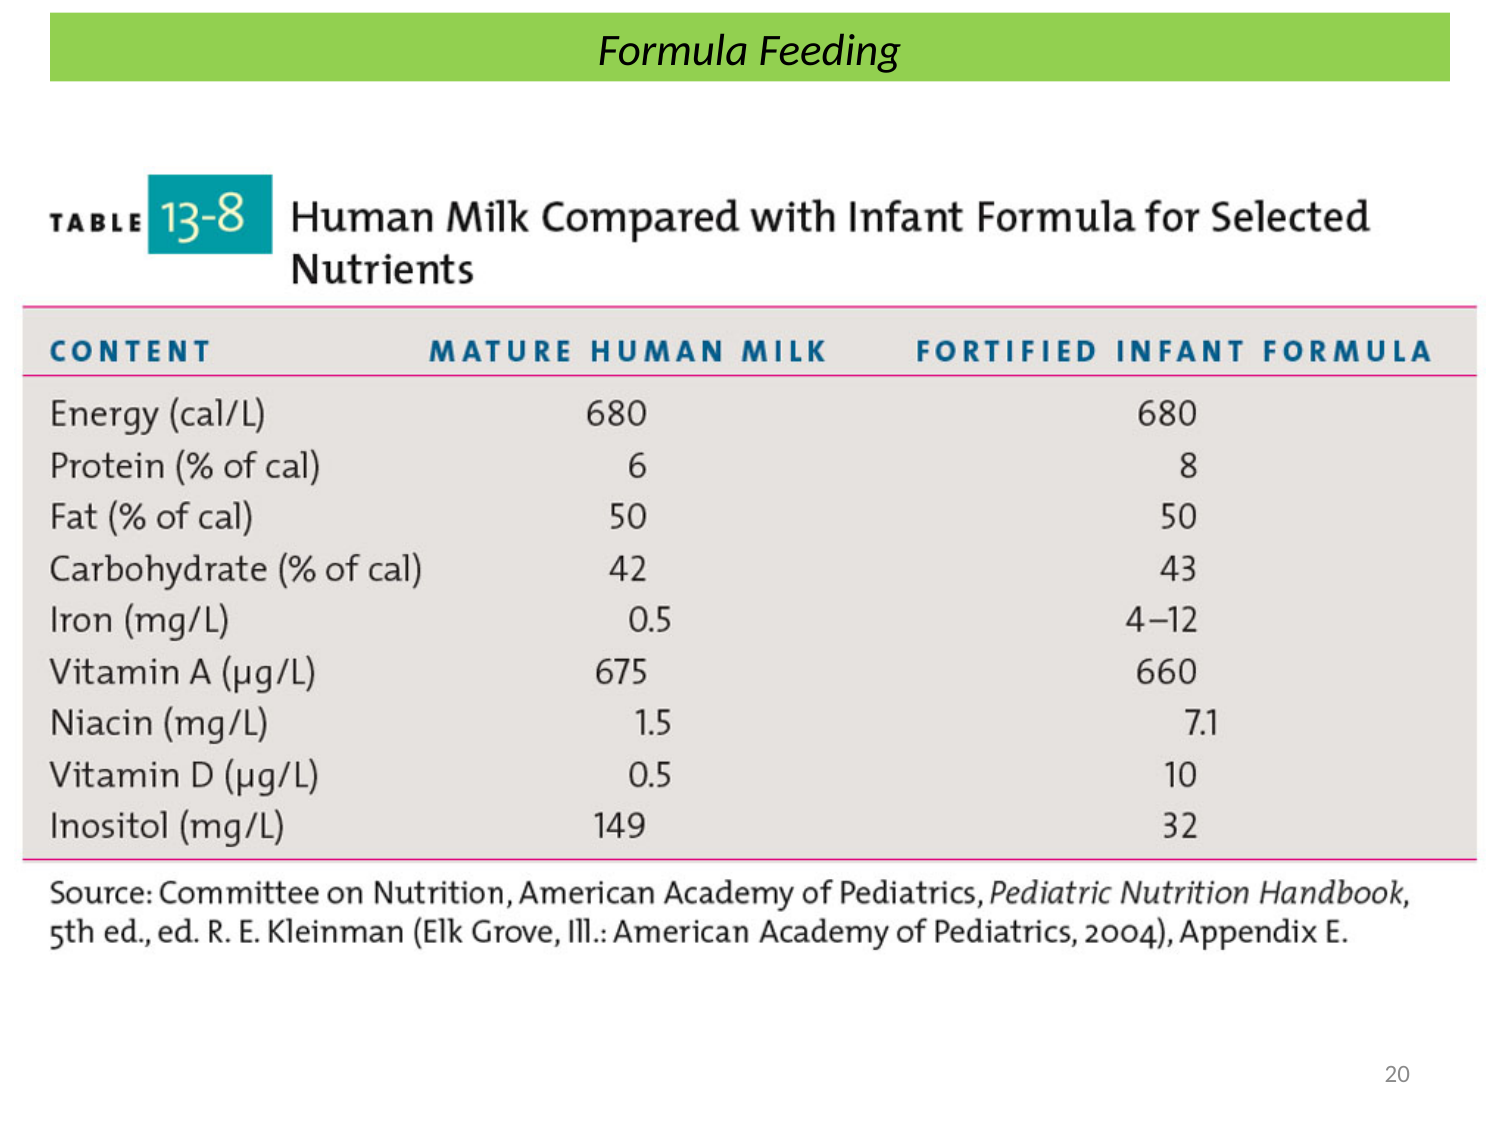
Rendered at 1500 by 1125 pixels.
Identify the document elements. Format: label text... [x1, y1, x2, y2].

title Formula Feeding [50, 12, 1450, 82]
slide_number 20 [1074, 1042, 1425, 1103]
picture [14, 165, 1486, 960]
